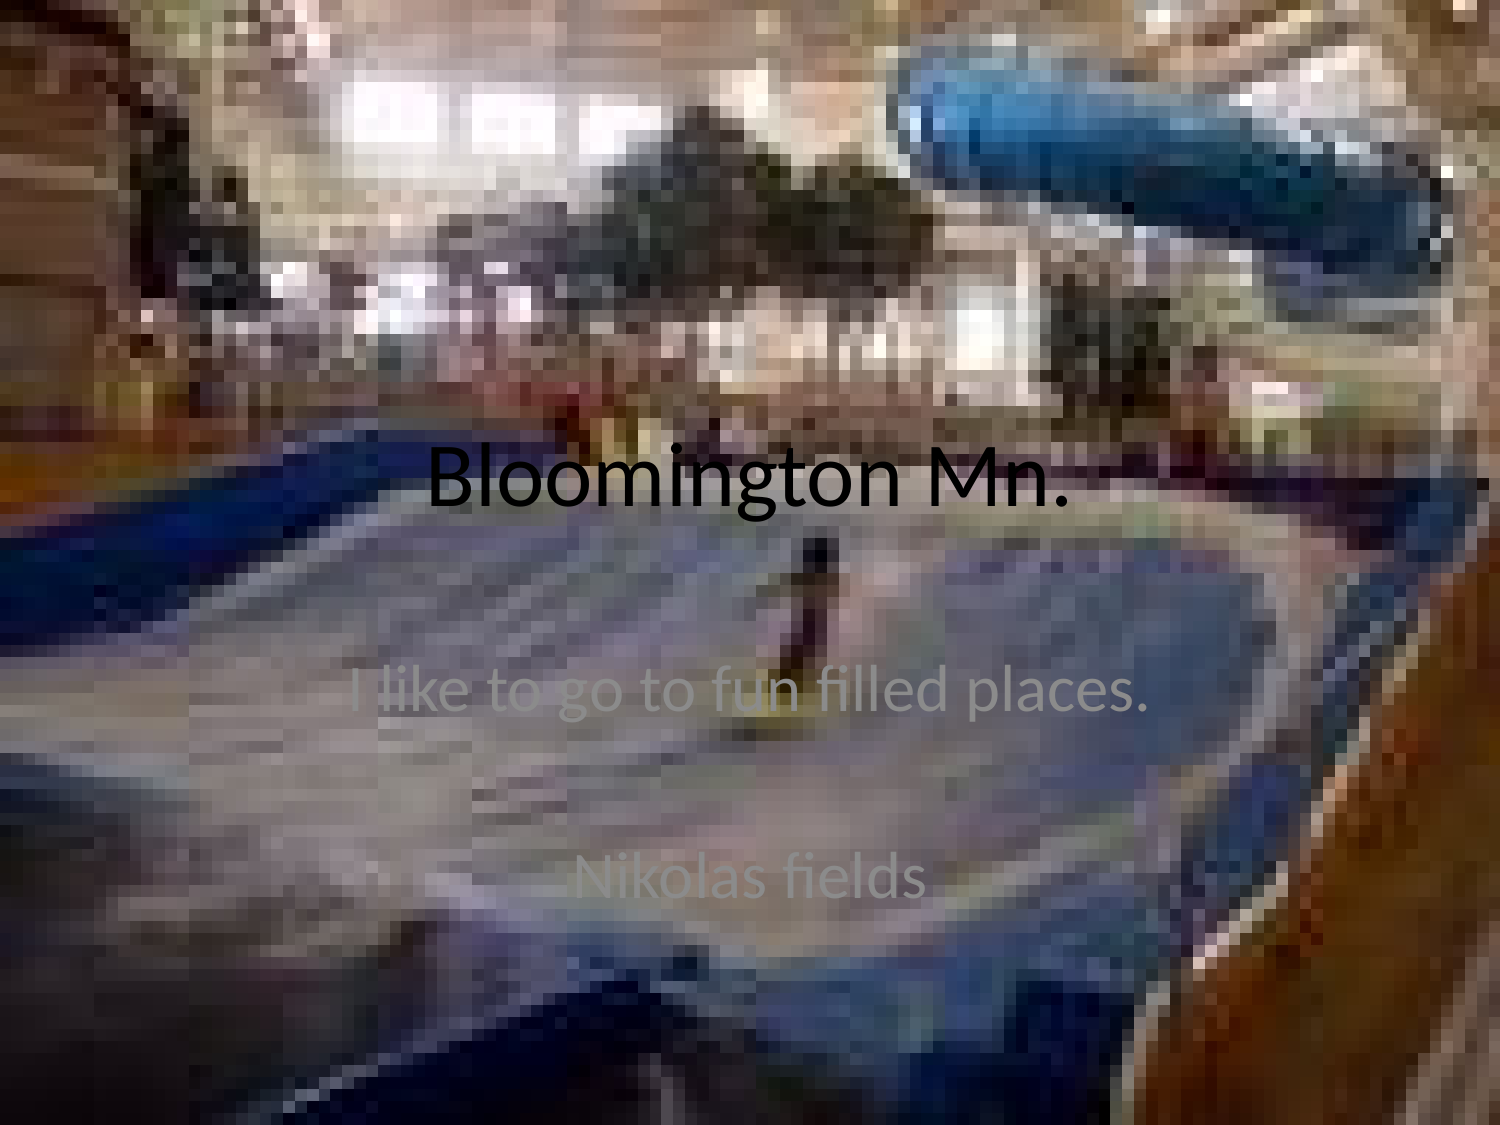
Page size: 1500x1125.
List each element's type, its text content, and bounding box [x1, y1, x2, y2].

title Bloomington Mn. [112, 349, 1388, 591]
picture [0, 0, 1500, 1125]
subtitle I like to go to fun filled places. Nikolas fields [225, 637, 1275, 925]
